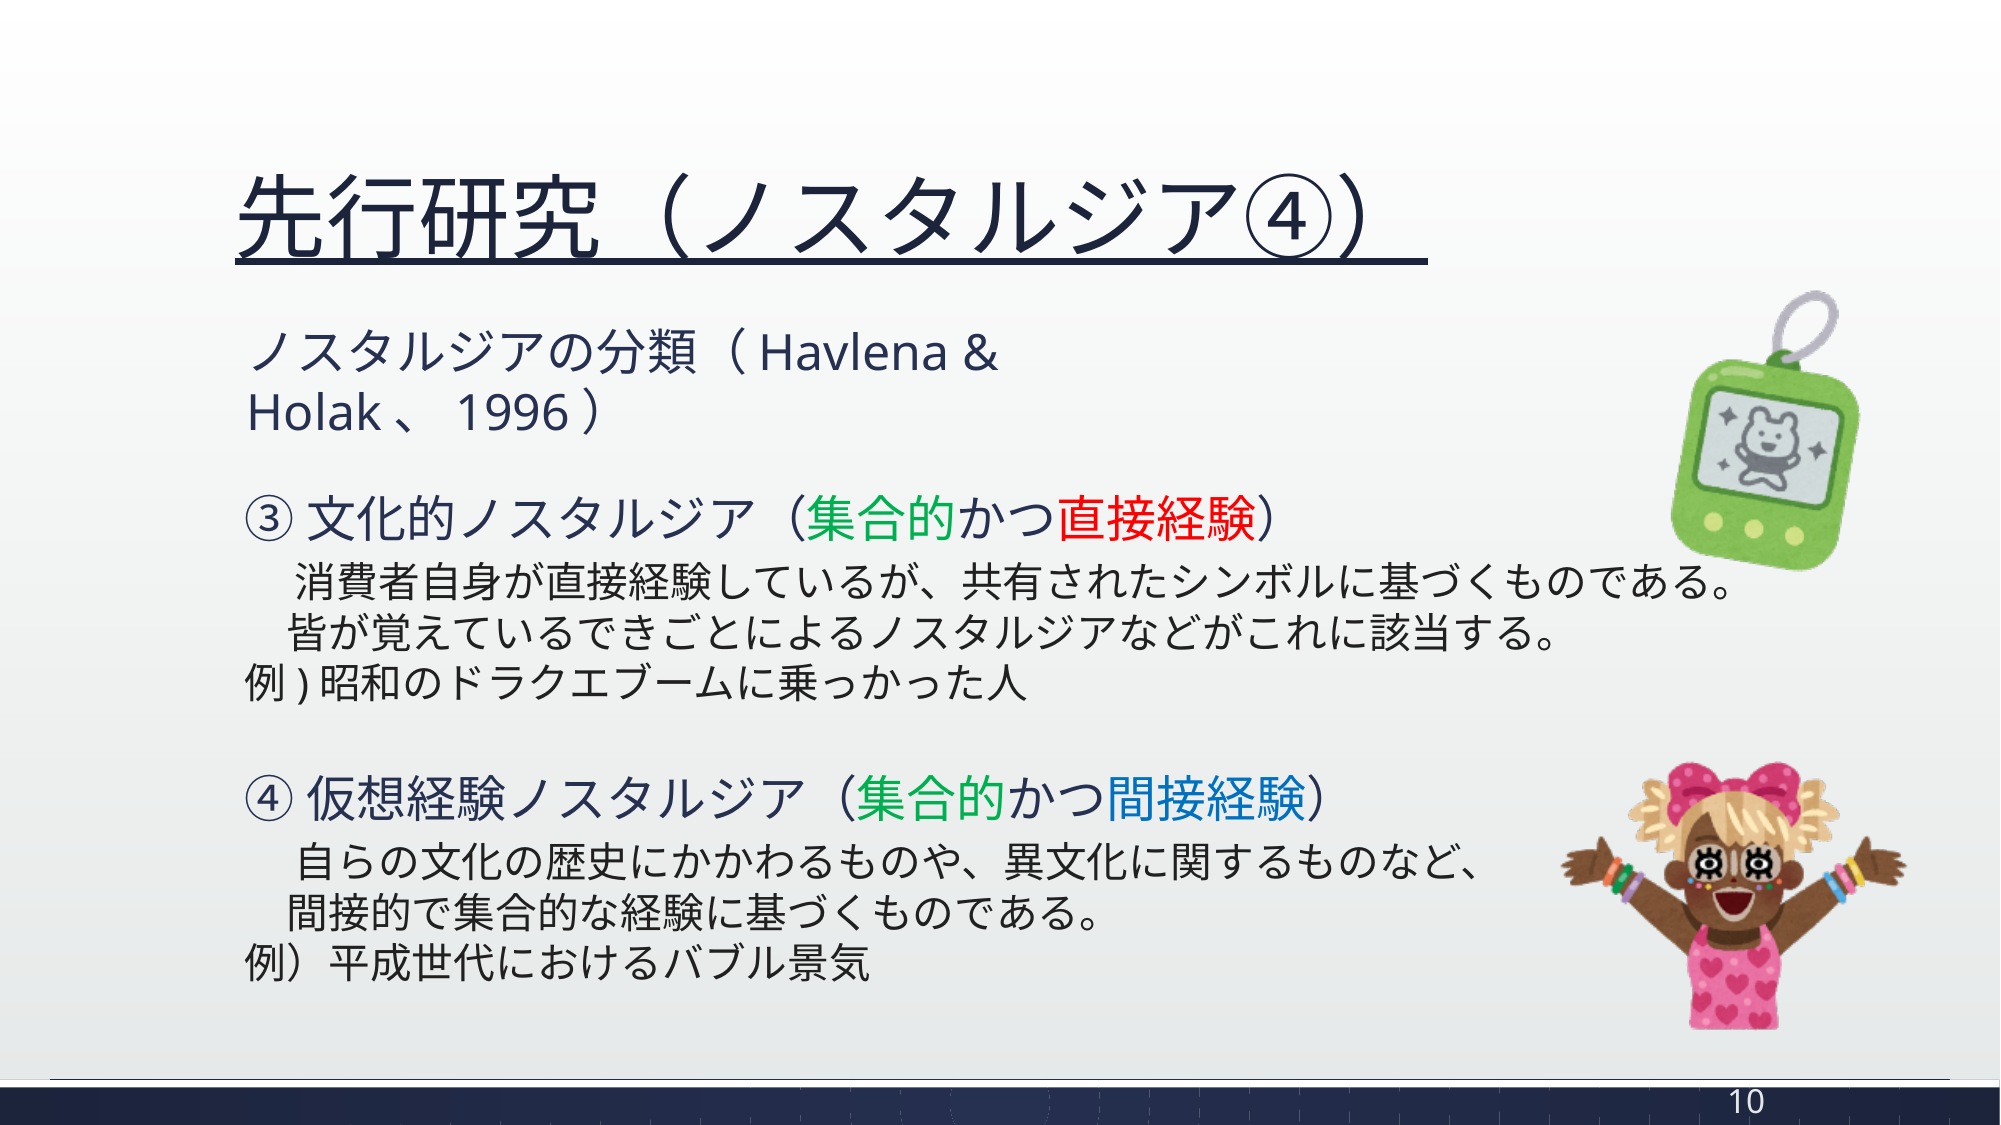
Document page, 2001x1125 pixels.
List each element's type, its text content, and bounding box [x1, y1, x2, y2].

picture [1558, 751, 1912, 1042]
slide_number 10 [1674, 1083, 1780, 1122]
picture [1634, 285, 1901, 584]
text_box ③文化的ノスタルジア（集合的かつ直接経験） 消費者自身が直接経験しているが、共有されたシンボルに基づくものである。 皆が覚えているできごとによるノスタルジアなどがこれに該当する。 例)昭和のドラクエブームに乗っかった人 ④仮想経験ノスタルジア（集合的かつ間接経験） 自らの文化の歴史にかかわるものや、異文化に関するものなど、 間接的で集合的な経験に基づくものである。 例）平成世代におけるバブル景気 [230, 479, 1922, 995]
title 先行研究（ノスタルジア④） [219, 76, 1780, 279]
text_box ノスタルジアの分類（Havlena & Holak、1996） [232, 313, 1201, 449]
